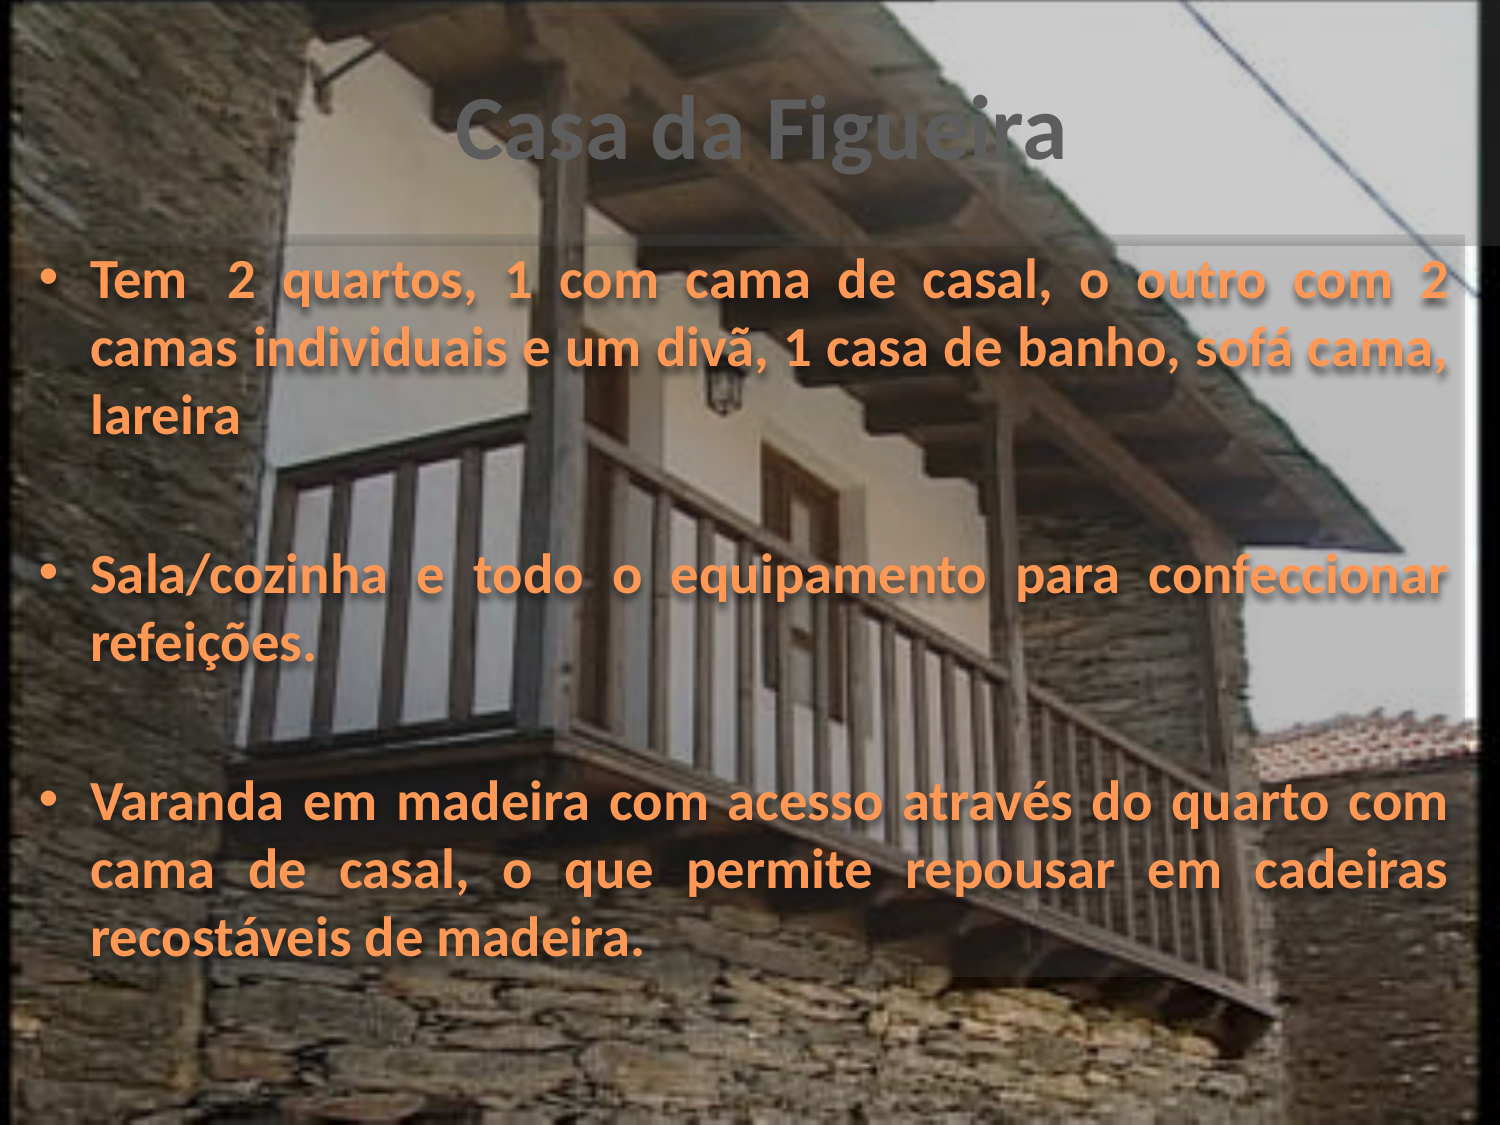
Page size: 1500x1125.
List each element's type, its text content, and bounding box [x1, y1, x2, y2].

picture [0, 0, 1500, 1125]
title Casa da Figueira [23, 0, 1500, 247]
list Tem 2 quartos, 1 com cama de casal, o outro com 2 camas individuais e um divã, 1 casa de banho, sofá cama, lareira Sala/cozinha e todo o equipamento para confeccionar refeições. Varanda em madeira com acesso através do quarto com cama de casal, o que permite repousar em cadeiras recostáveis de madeira. [23, 234, 1465, 977]
